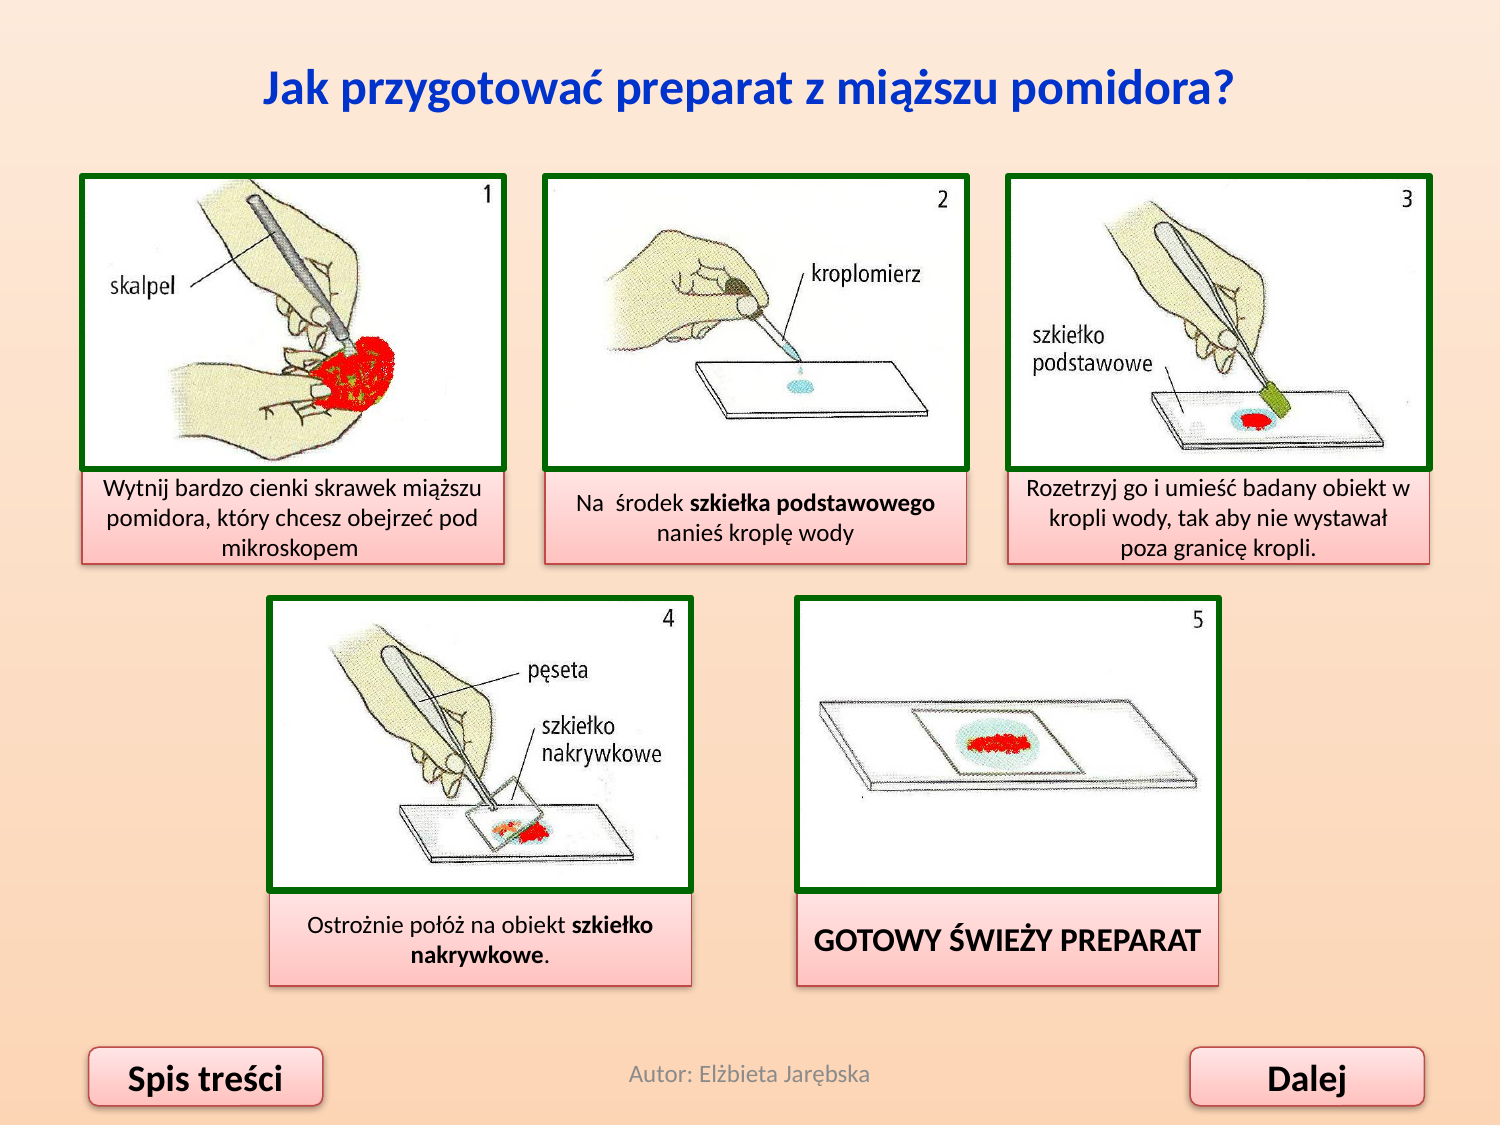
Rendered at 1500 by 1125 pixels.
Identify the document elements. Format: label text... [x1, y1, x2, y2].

footer Autor: Elżbieta Jarębska [512, 1042, 988, 1103]
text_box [1007, 175, 1430, 565]
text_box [81, 175, 505, 565]
text_box Spis treści [87, 1046, 324, 1107]
text_box Dalej [1189, 1046, 1426, 1107]
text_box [796, 597, 1219, 987]
text_box Jak przygotować preparat z miąższu pomidora? [128, 46, 1372, 122]
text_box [544, 175, 967, 565]
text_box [269, 597, 692, 987]
